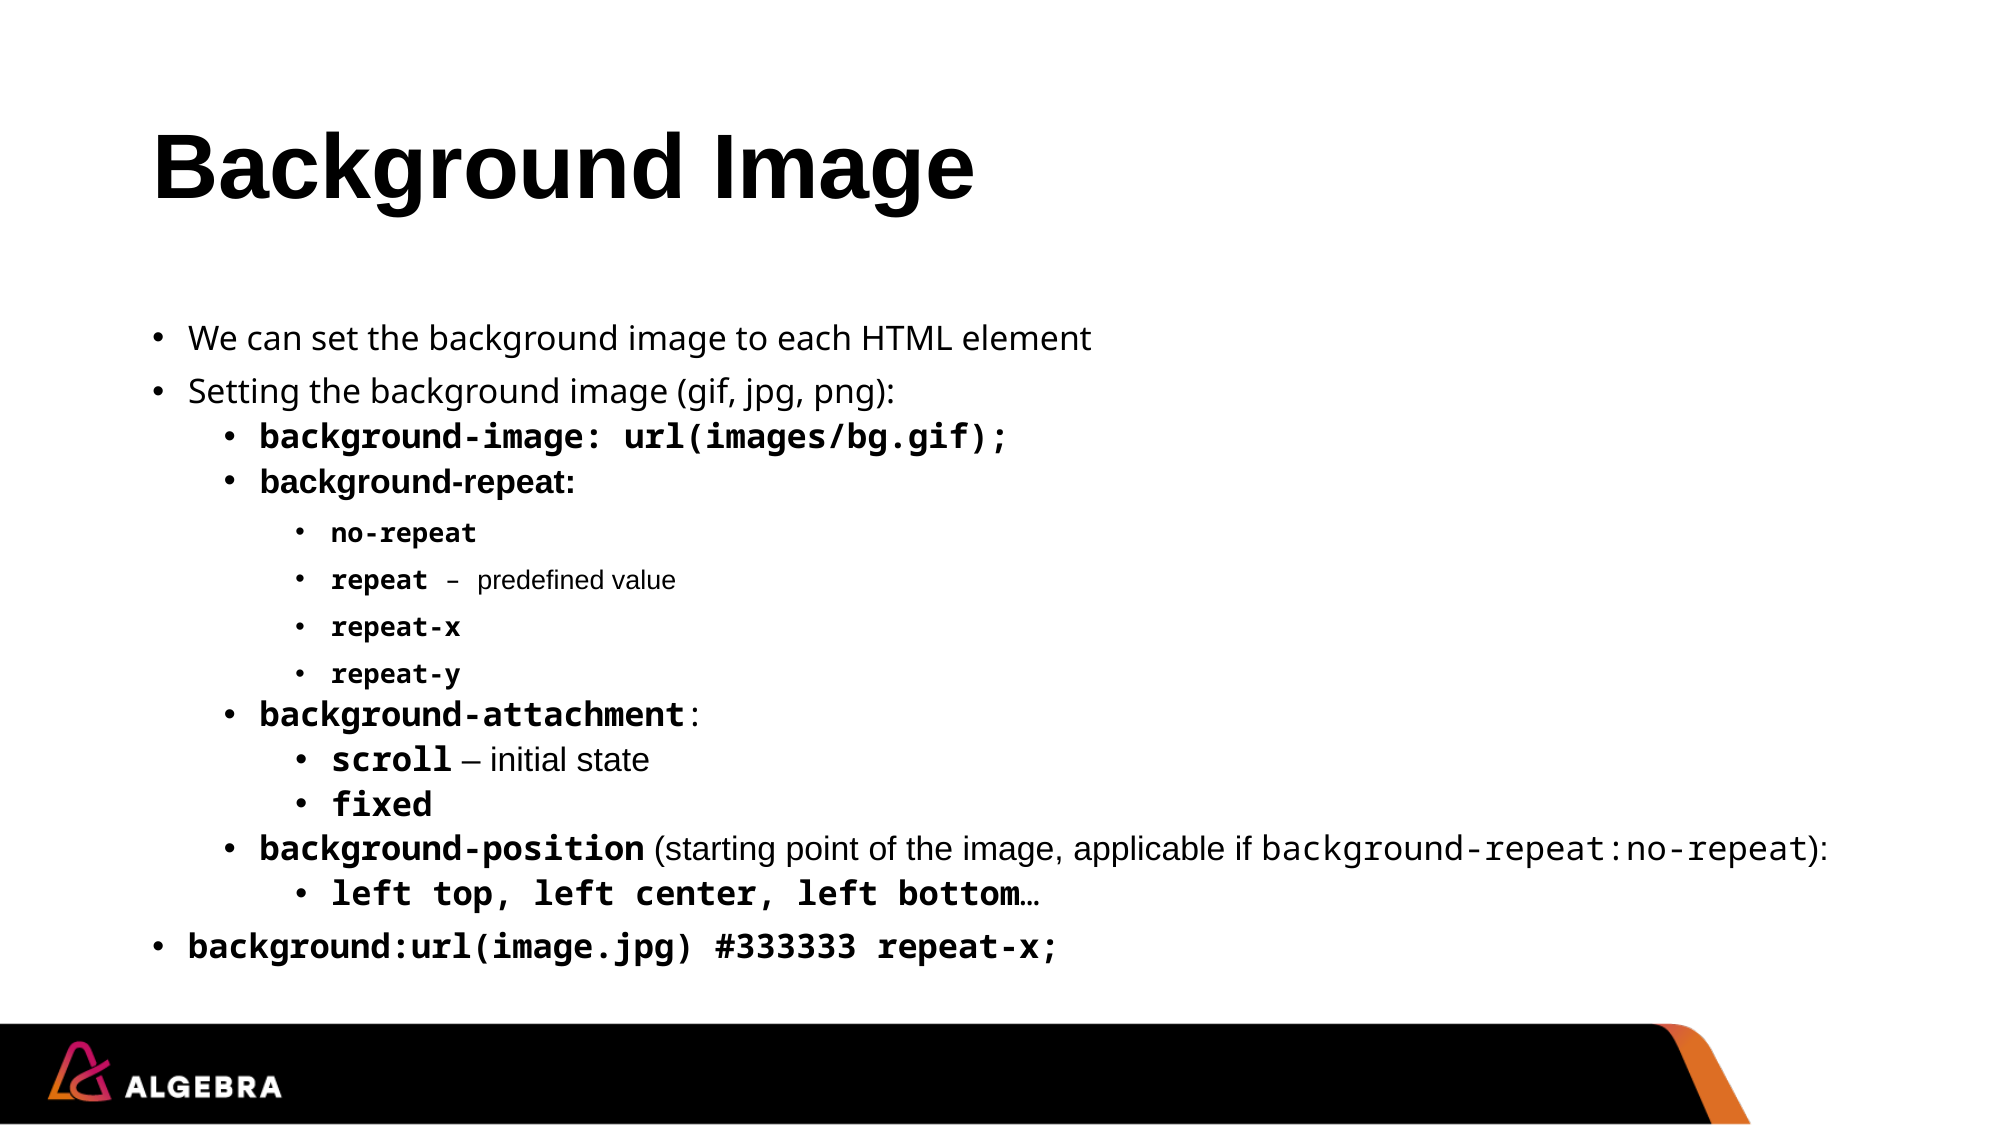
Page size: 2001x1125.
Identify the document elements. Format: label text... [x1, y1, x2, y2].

list We can set the background image to each HTML element Setting the background image (gif, jpg, png): background-image: url(images/bg.gif); background-repeat: no-repeat repeat – predefined value repeat-x repeat-y background-attachment: scroll – initial state fixed background-position (starting point of the image, applicable if background-repeat:no-repeat): left top, left center, left bottom… background:url(image.jpg) #333333 repeat-x; [137, 299, 1863, 1014]
picture [0, 1023, 1958, 1125]
title Background Image [137, 59, 1863, 278]
